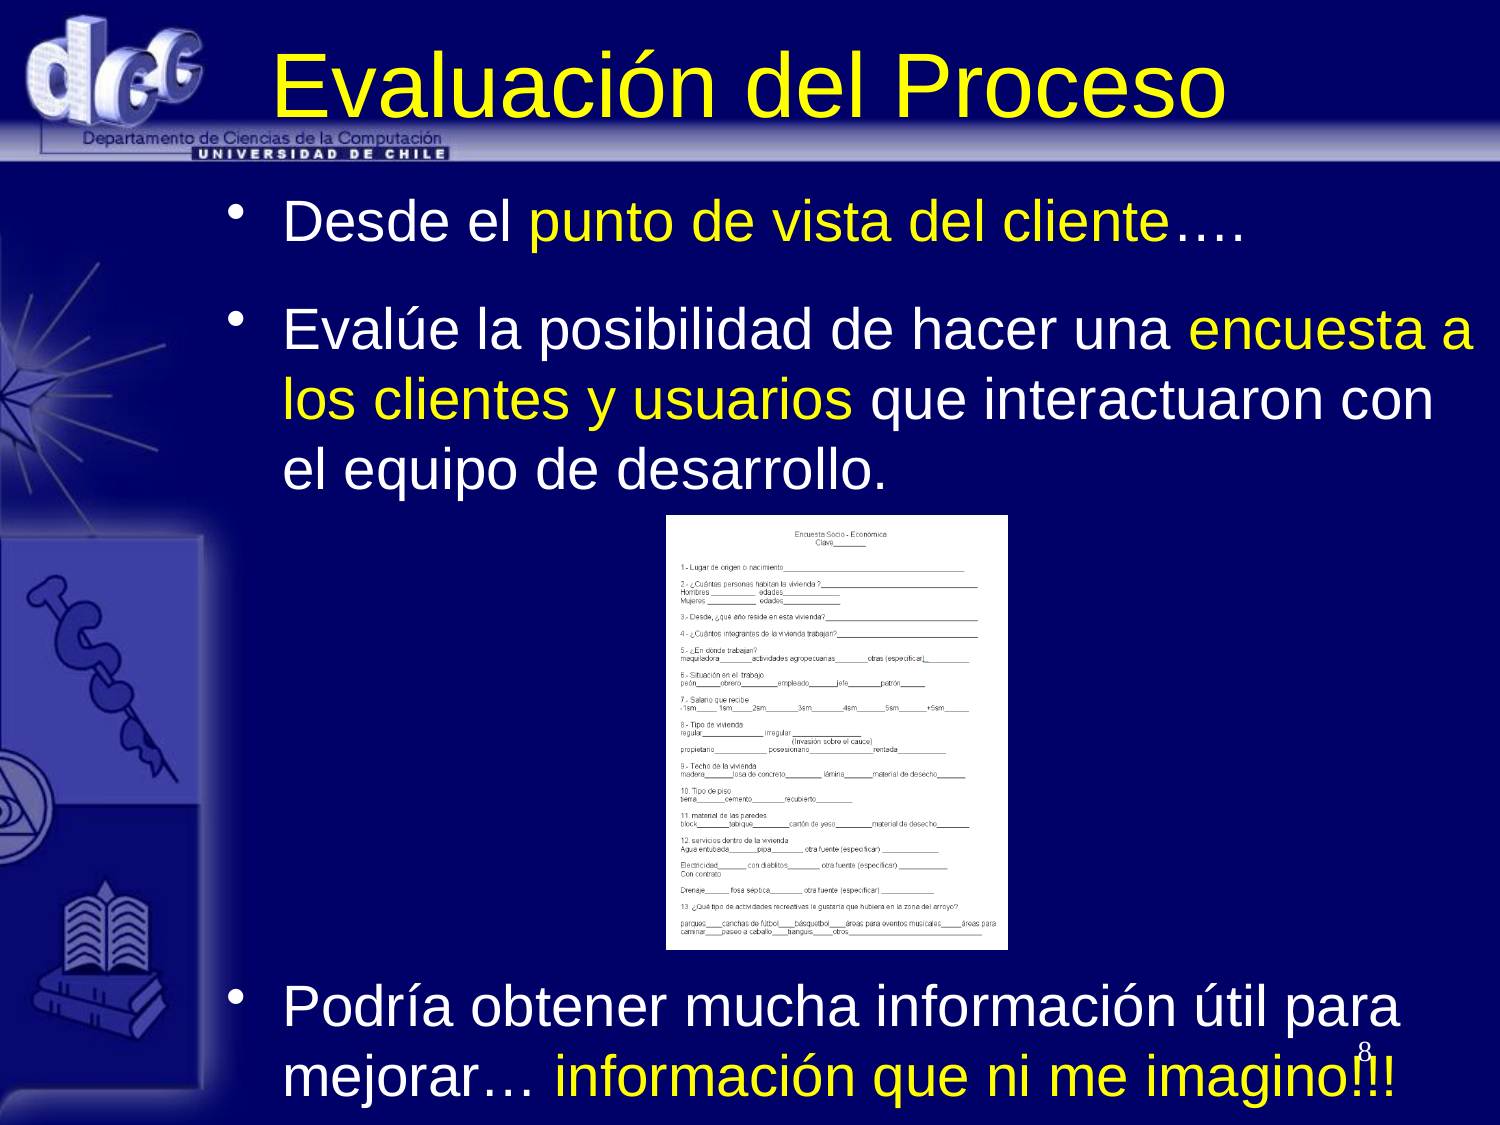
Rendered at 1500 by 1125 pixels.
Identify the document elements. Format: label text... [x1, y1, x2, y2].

list Desde el punto de vista del cliente…. Evalúe la posibilidad de hacer una encuesta a los clientes y usuarios que interactuaron con el equipo de desarrollo. Podría obtener mucha información útil para mejorar… información que ni me imagino!!! [210, 175, 1500, 1067]
title Evaluación del Proceso [112, 0, 1388, 163]
picture [0, 0, 1500, 1125]
picture [666, 515, 1009, 950]
slide_number 8 [1074, 1024, 1388, 1101]
